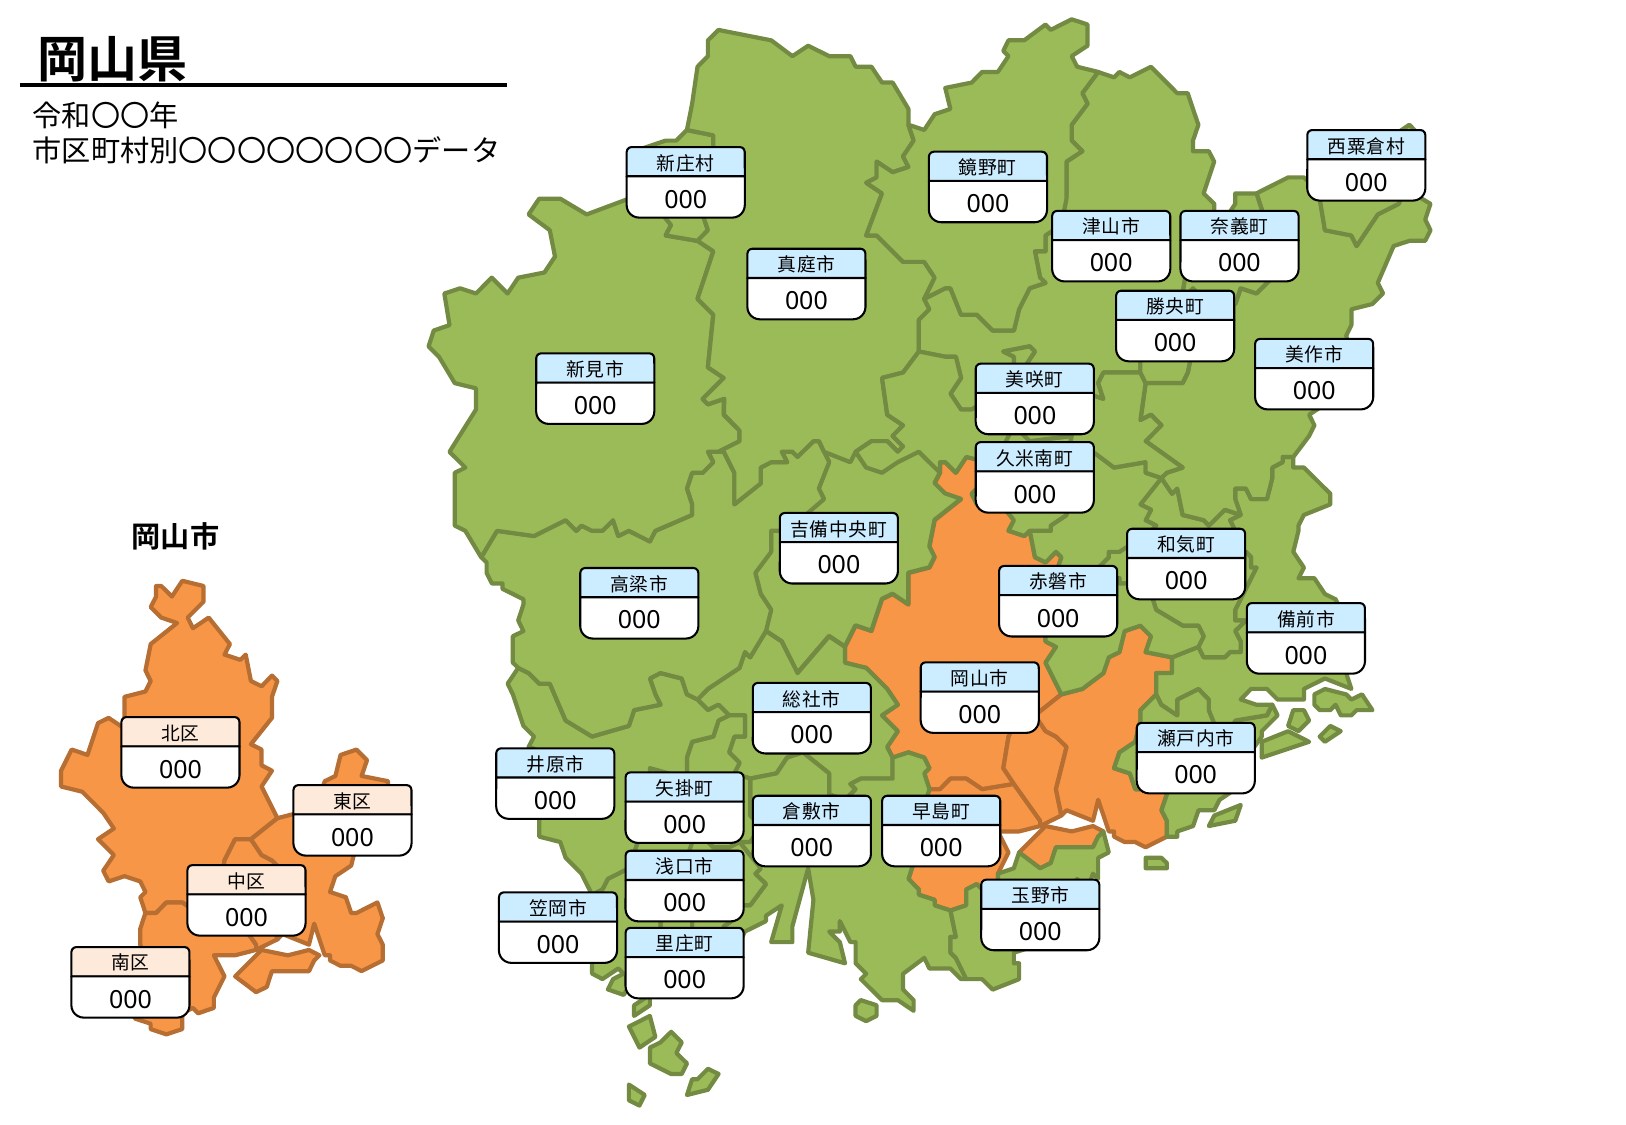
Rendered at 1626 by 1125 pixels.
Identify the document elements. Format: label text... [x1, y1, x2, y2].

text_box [980, 879, 1100, 951]
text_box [625, 928, 744, 999]
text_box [71, 946, 190, 1018]
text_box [975, 363, 1095, 435]
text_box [975, 441, 1095, 513]
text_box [428, 19, 1431, 1106]
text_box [498, 892, 618, 964]
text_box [293, 784, 412, 856]
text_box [920, 662, 1040, 734]
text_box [625, 850, 744, 922]
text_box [626, 146, 746, 218]
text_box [881, 795, 1001, 867]
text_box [1254, 338, 1374, 410]
text_box 岡山県 [22, 20, 203, 83]
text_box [1246, 602, 1366, 674]
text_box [779, 512, 899, 584]
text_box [187, 864, 306, 936]
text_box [580, 567, 699, 639]
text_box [535, 353, 655, 425]
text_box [1051, 210, 1171, 282]
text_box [1136, 722, 1256, 794]
text_box 令和〇〇年 市区町村別〇〇〇〇〇〇〇〇データ [17, 89, 423, 175]
text_box 岡山市 [116, 510, 235, 561]
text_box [60, 580, 389, 1035]
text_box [625, 772, 744, 844]
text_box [121, 716, 240, 788]
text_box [1115, 290, 1235, 362]
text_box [747, 248, 866, 320]
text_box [495, 748, 615, 820]
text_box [1307, 129, 1426, 201]
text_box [752, 795, 872, 867]
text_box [1126, 528, 1246, 600]
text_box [928, 151, 1048, 223]
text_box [998, 565, 1118, 637]
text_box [1180, 210, 1299, 282]
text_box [752, 682, 872, 754]
